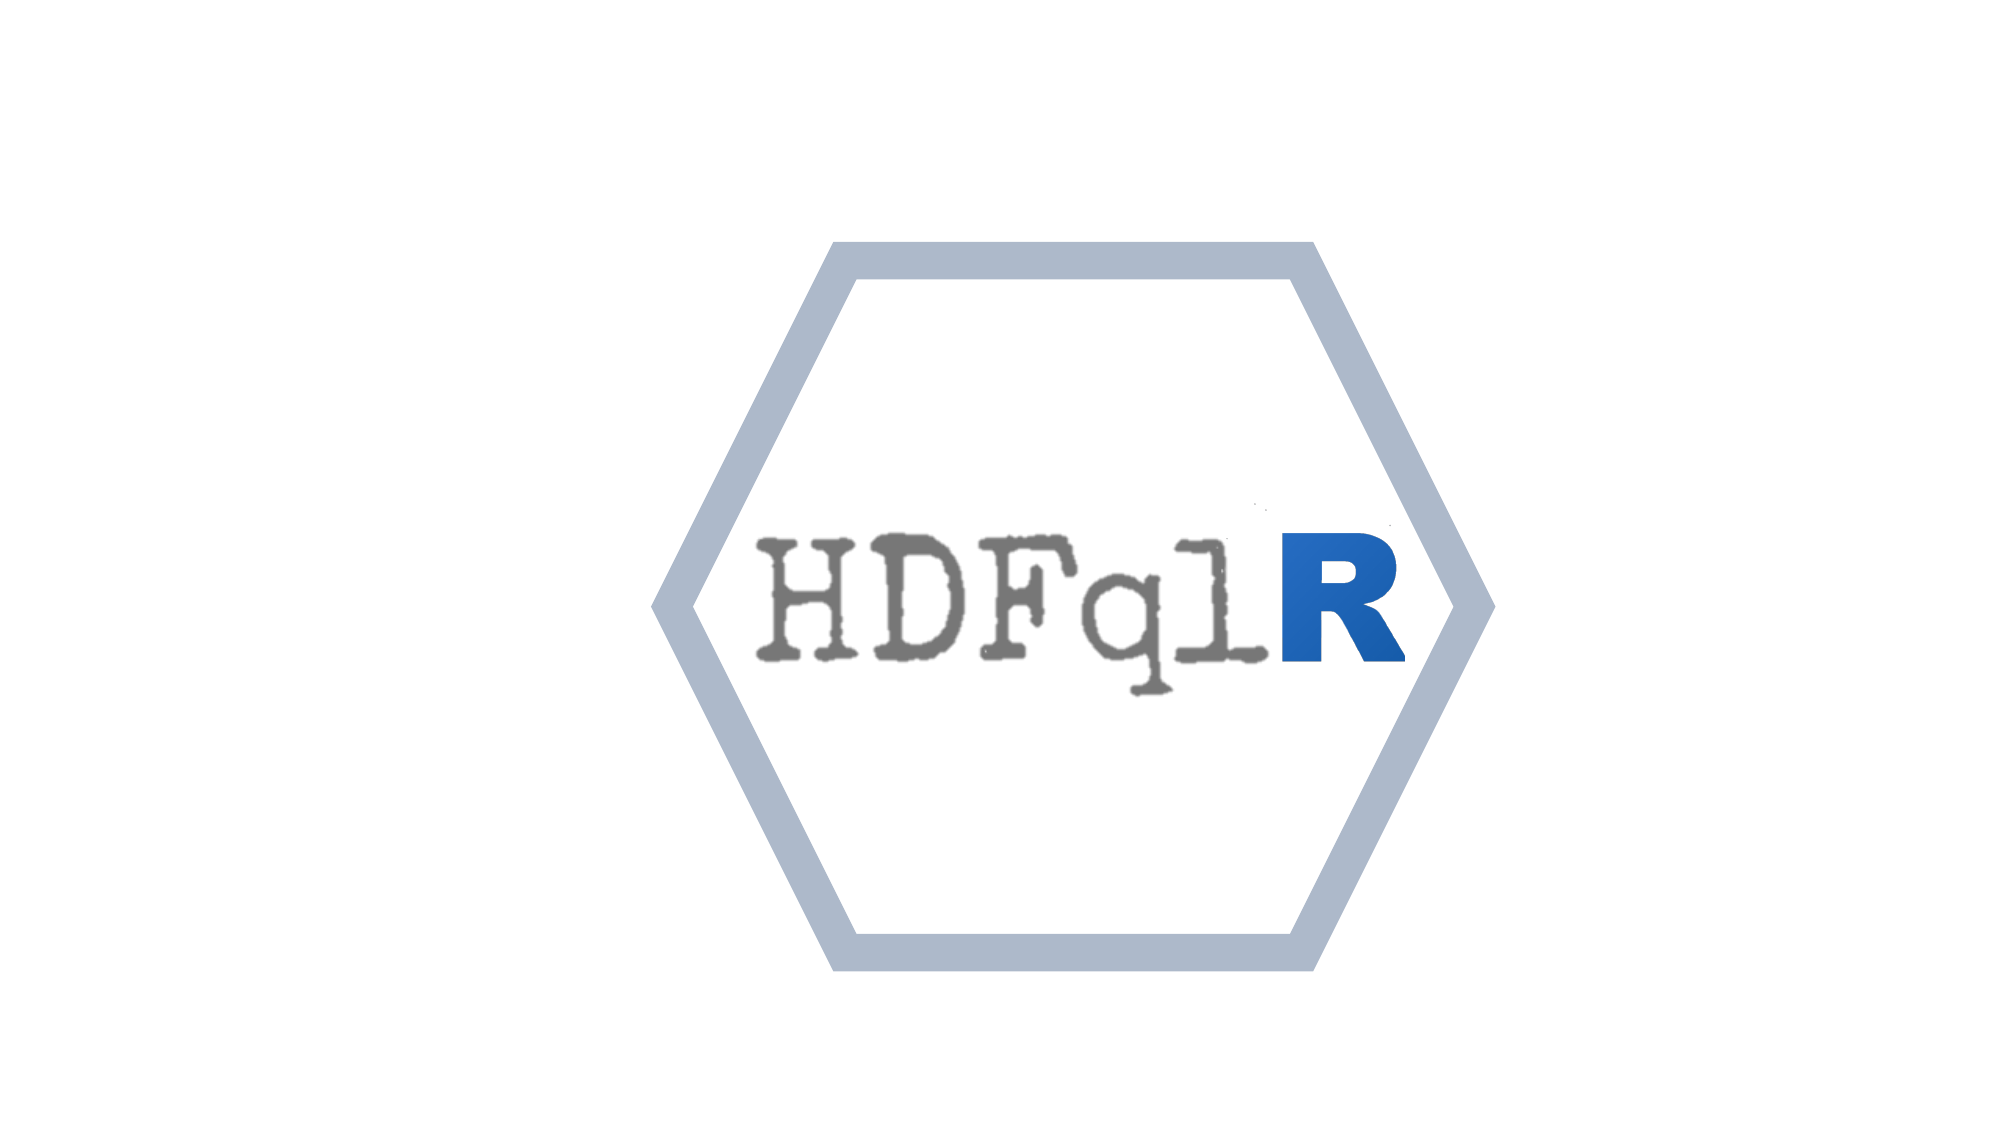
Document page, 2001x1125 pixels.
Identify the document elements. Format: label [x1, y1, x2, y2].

text_box [671, 260, 1475, 953]
